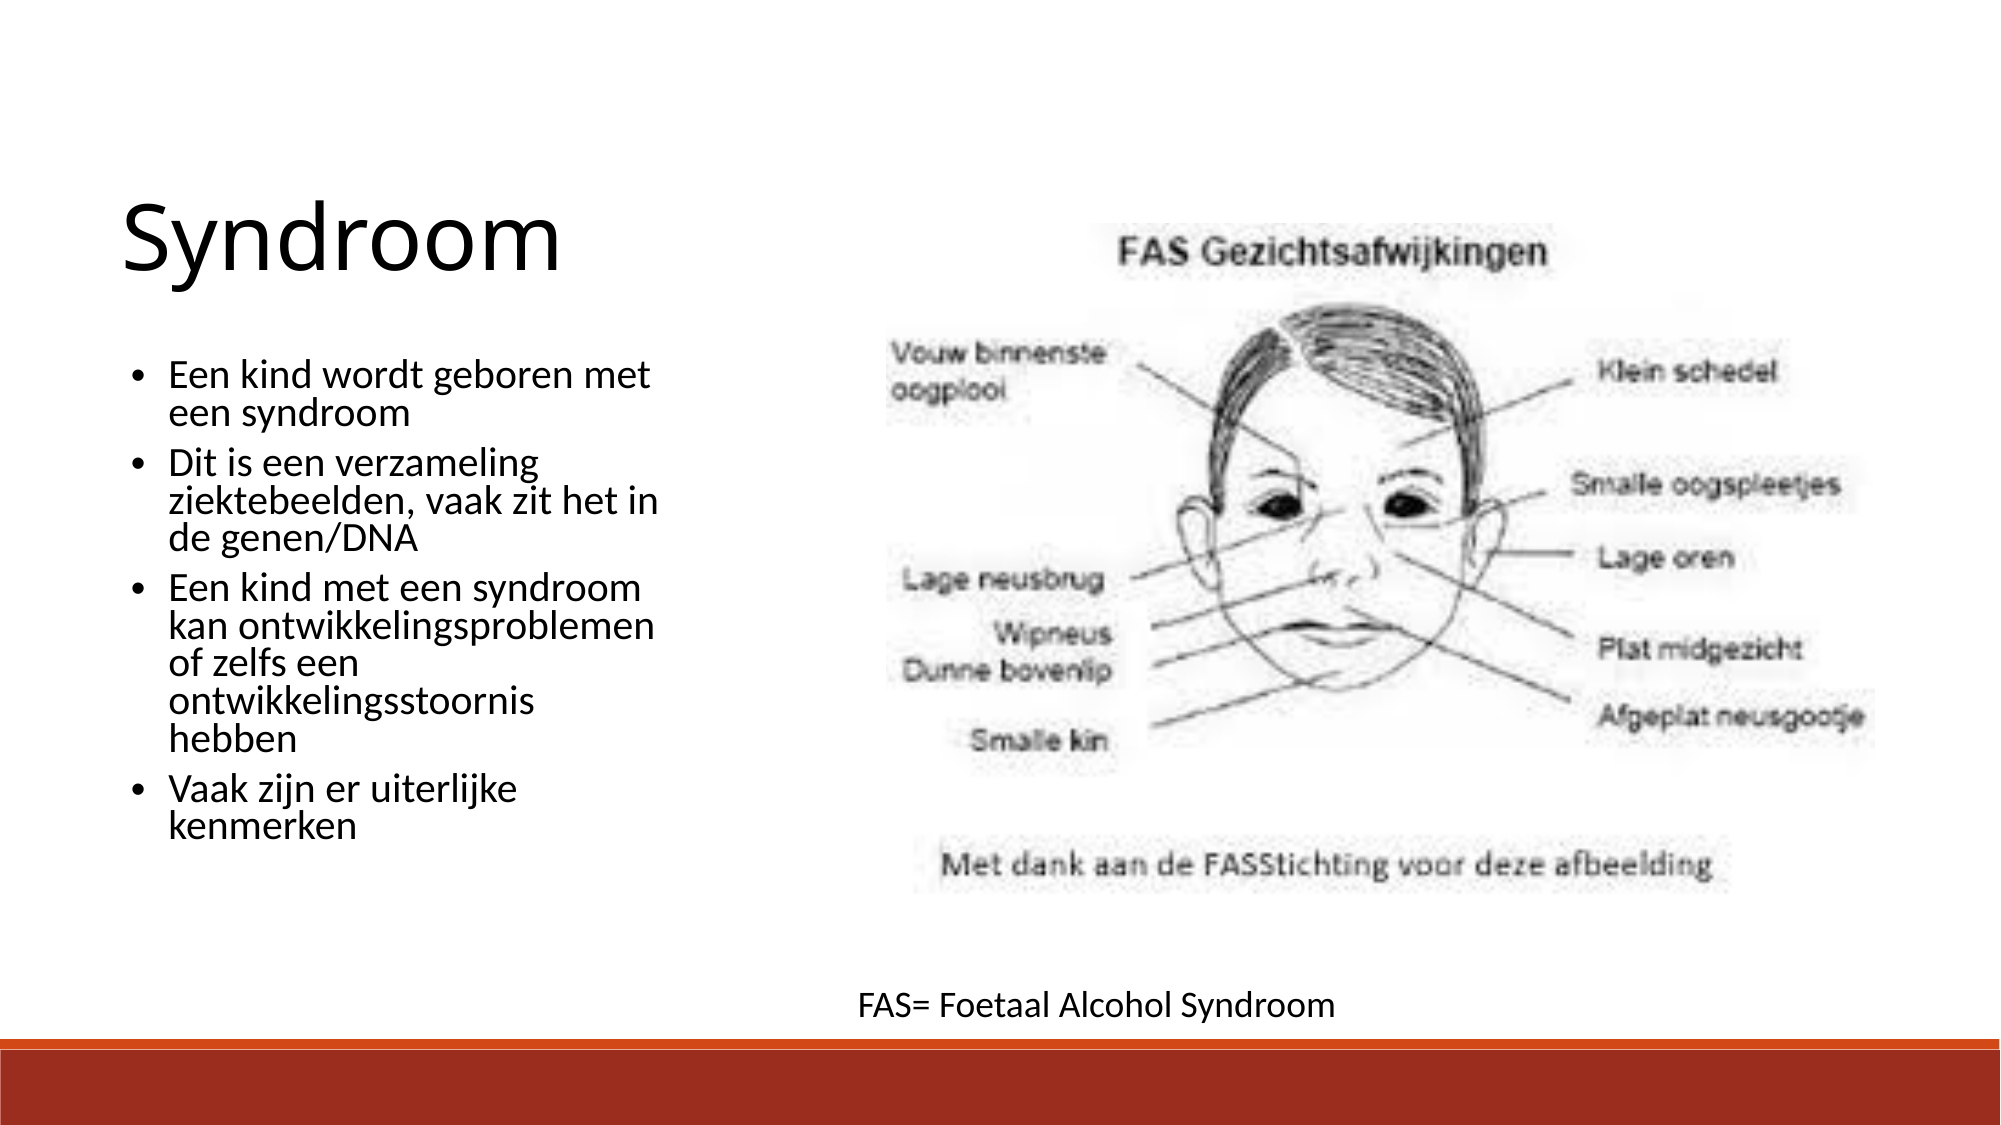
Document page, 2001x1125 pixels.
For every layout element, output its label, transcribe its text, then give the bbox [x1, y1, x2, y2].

text_box Een kind wordt geboren met een syndroom Dit is een verzameling ziektebeelden, vaak zit het in de genen/DNA Een kind met een syndroom kan ontwikkelingsproblemen of zelfs een ontwikkelingsstoornis hebben Vaak zijn er uiterlijke kenmerken [106, 351, 682, 973]
picture [886, 222, 1875, 902]
text_box Syndroom [106, 103, 682, 351]
text_box FAS= Foetaal Alcohol Syndroom [843, 972, 1352, 1033]
